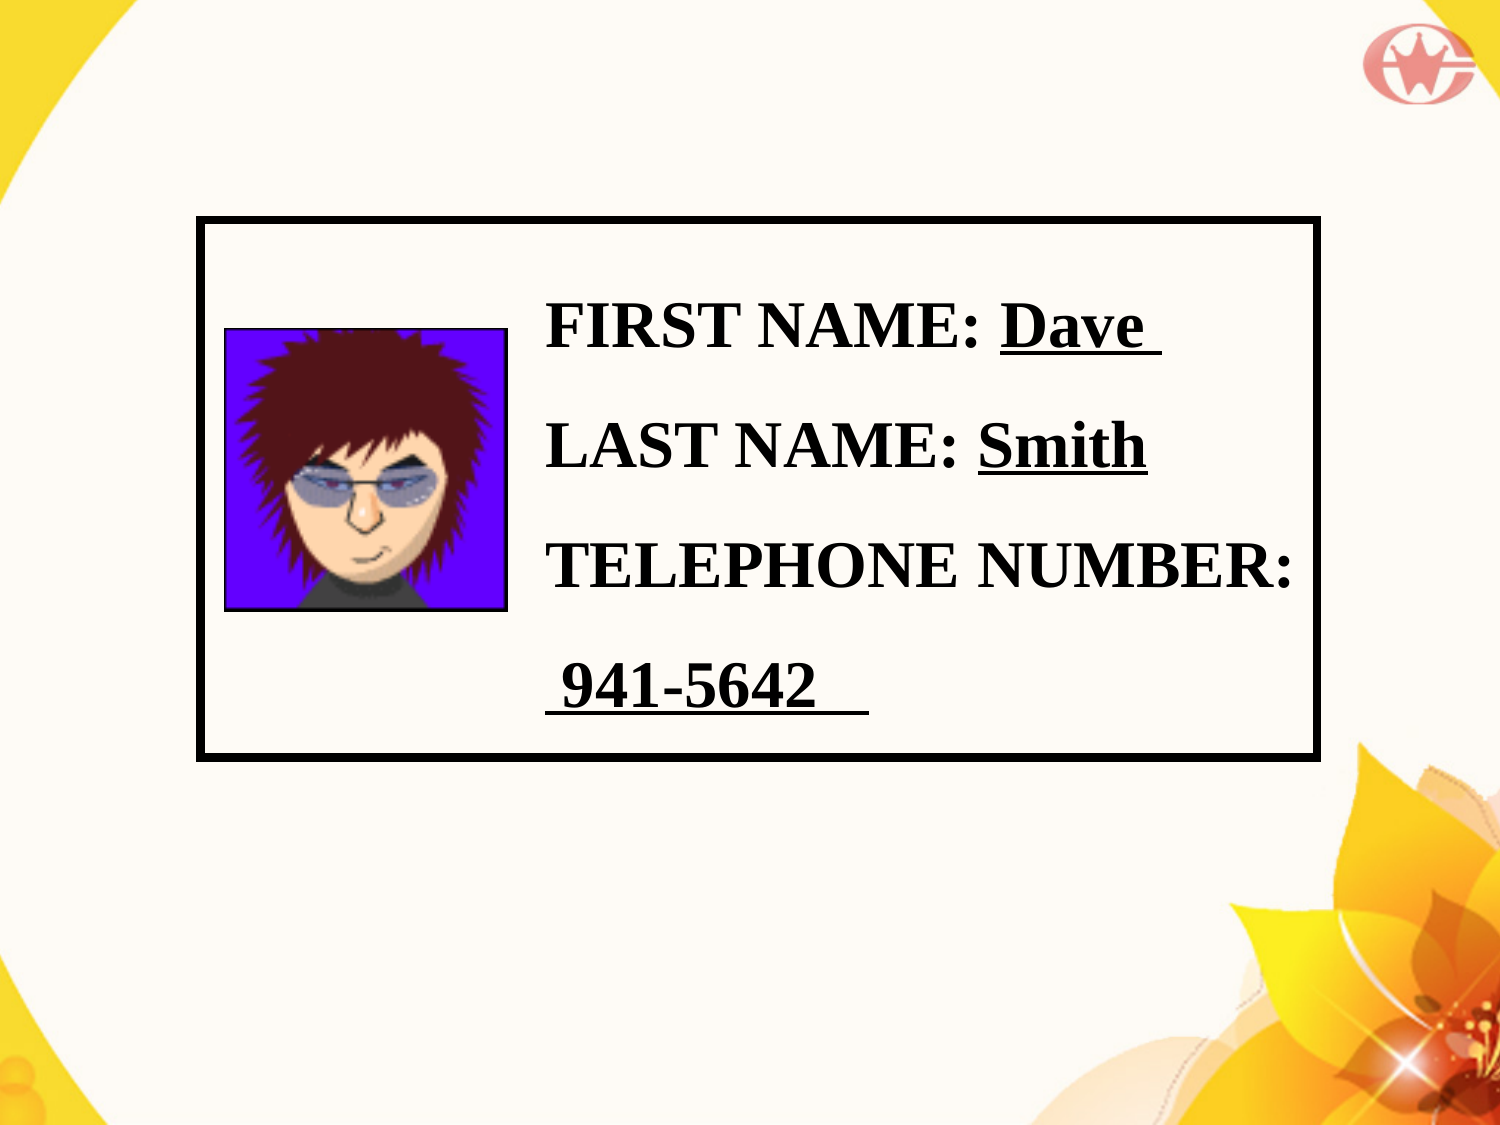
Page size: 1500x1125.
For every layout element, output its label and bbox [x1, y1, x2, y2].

picture [0, 0, 1500, 1125]
text_box [200, 219, 1318, 758]
